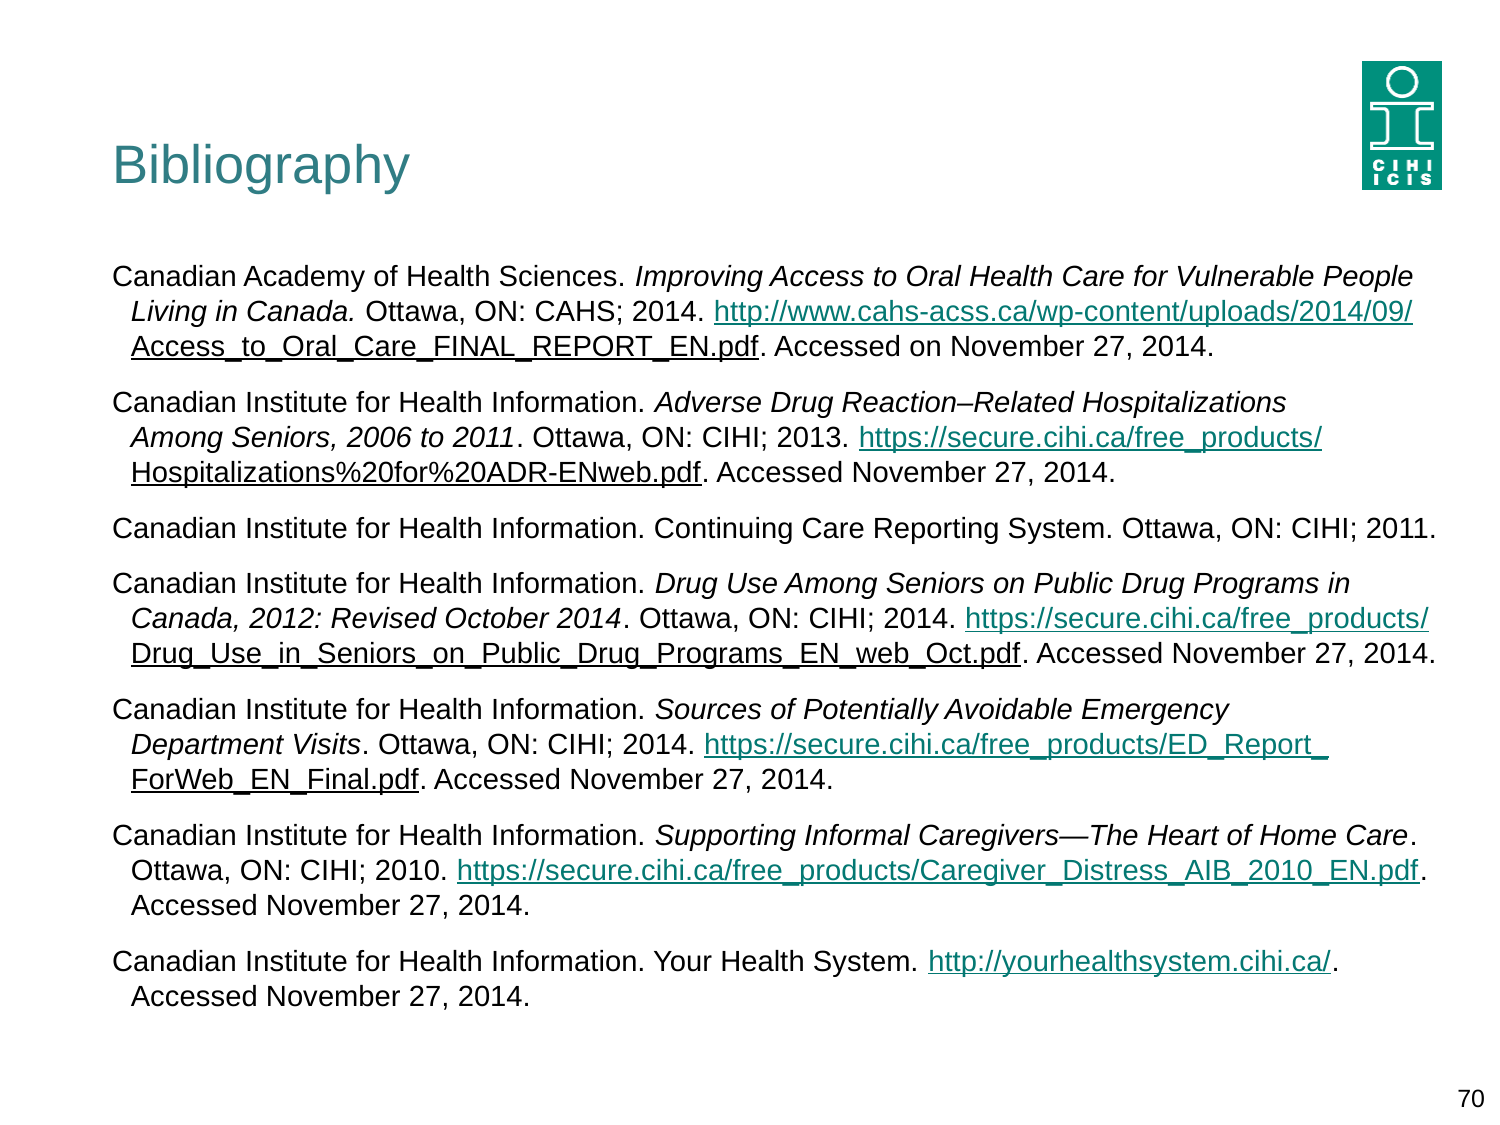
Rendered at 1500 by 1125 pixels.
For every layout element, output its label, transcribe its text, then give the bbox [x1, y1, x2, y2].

slide_number 70 [1337, 1074, 1500, 1125]
list Canadian Academy of Health Sciences. Improving Access to Oral Health Care for Vulnerable People Living in Canada. Ottawa, ON: CAHS; 2014. http://www.cahs-acss.ca/wp-content/uploads/2014/09/ Access_to_Oral_Care_FINAL_REPORT_EN.pdf. Accessed on November 27, 2014. Canadian Institute for Health Information. Adverse Drug Reaction–Related Hospitalizations Among Seniors, 2006 to 2011. Ottawa, ON: CIHI; 2013. https://secure.cihi.ca/free_products/ Hospitalizations%20for%20ADR-ENweb.pdf. Accessed November 27, 2014. Canadian Institute for Health Information. Continuing Care Reporting System. Ottawa, ON: CIHI; 2011. Canadian Institute for Health Information. Drug Use Among Seniors on Public Drug Programs in Canada, 2012: Revised October 2014. Ottawa, ON: CIHI; 2014. https://secure.cihi.ca/free_products/ Drug_Use_in_Seniors_on_Public_Drug_Programs_EN_web_Oct.pdf. Accessed November 27, 2014. Canadian Institute for Health Information. Sources of Potentially Avoidable Emergency Department Visits. Ottawa, ON: CIHI; 2014. https://secure.cihi.ca/free_products/ED_Report_ ForWeb_EN_Final.pdf. Accessed November 27, 2014. Canadian Institute for Health Information. Supporting Informal Caregivers—The Heart of Home Care. Ottawa, ON: CIHI; 2010. https://secure.cihi.ca/free_products/Caregiver_Distress_AIB_2010_EN.pdf. Accessed November 27, 2014. Canadian Institute for Health Information. Your Health System. http://yourhealthsystem.cihi.ca/. Accessed November 27, 2014. [97, 249, 1459, 1063]
picture [1362, 61, 1442, 190]
title Bibliography [97, 86, 1350, 237]
